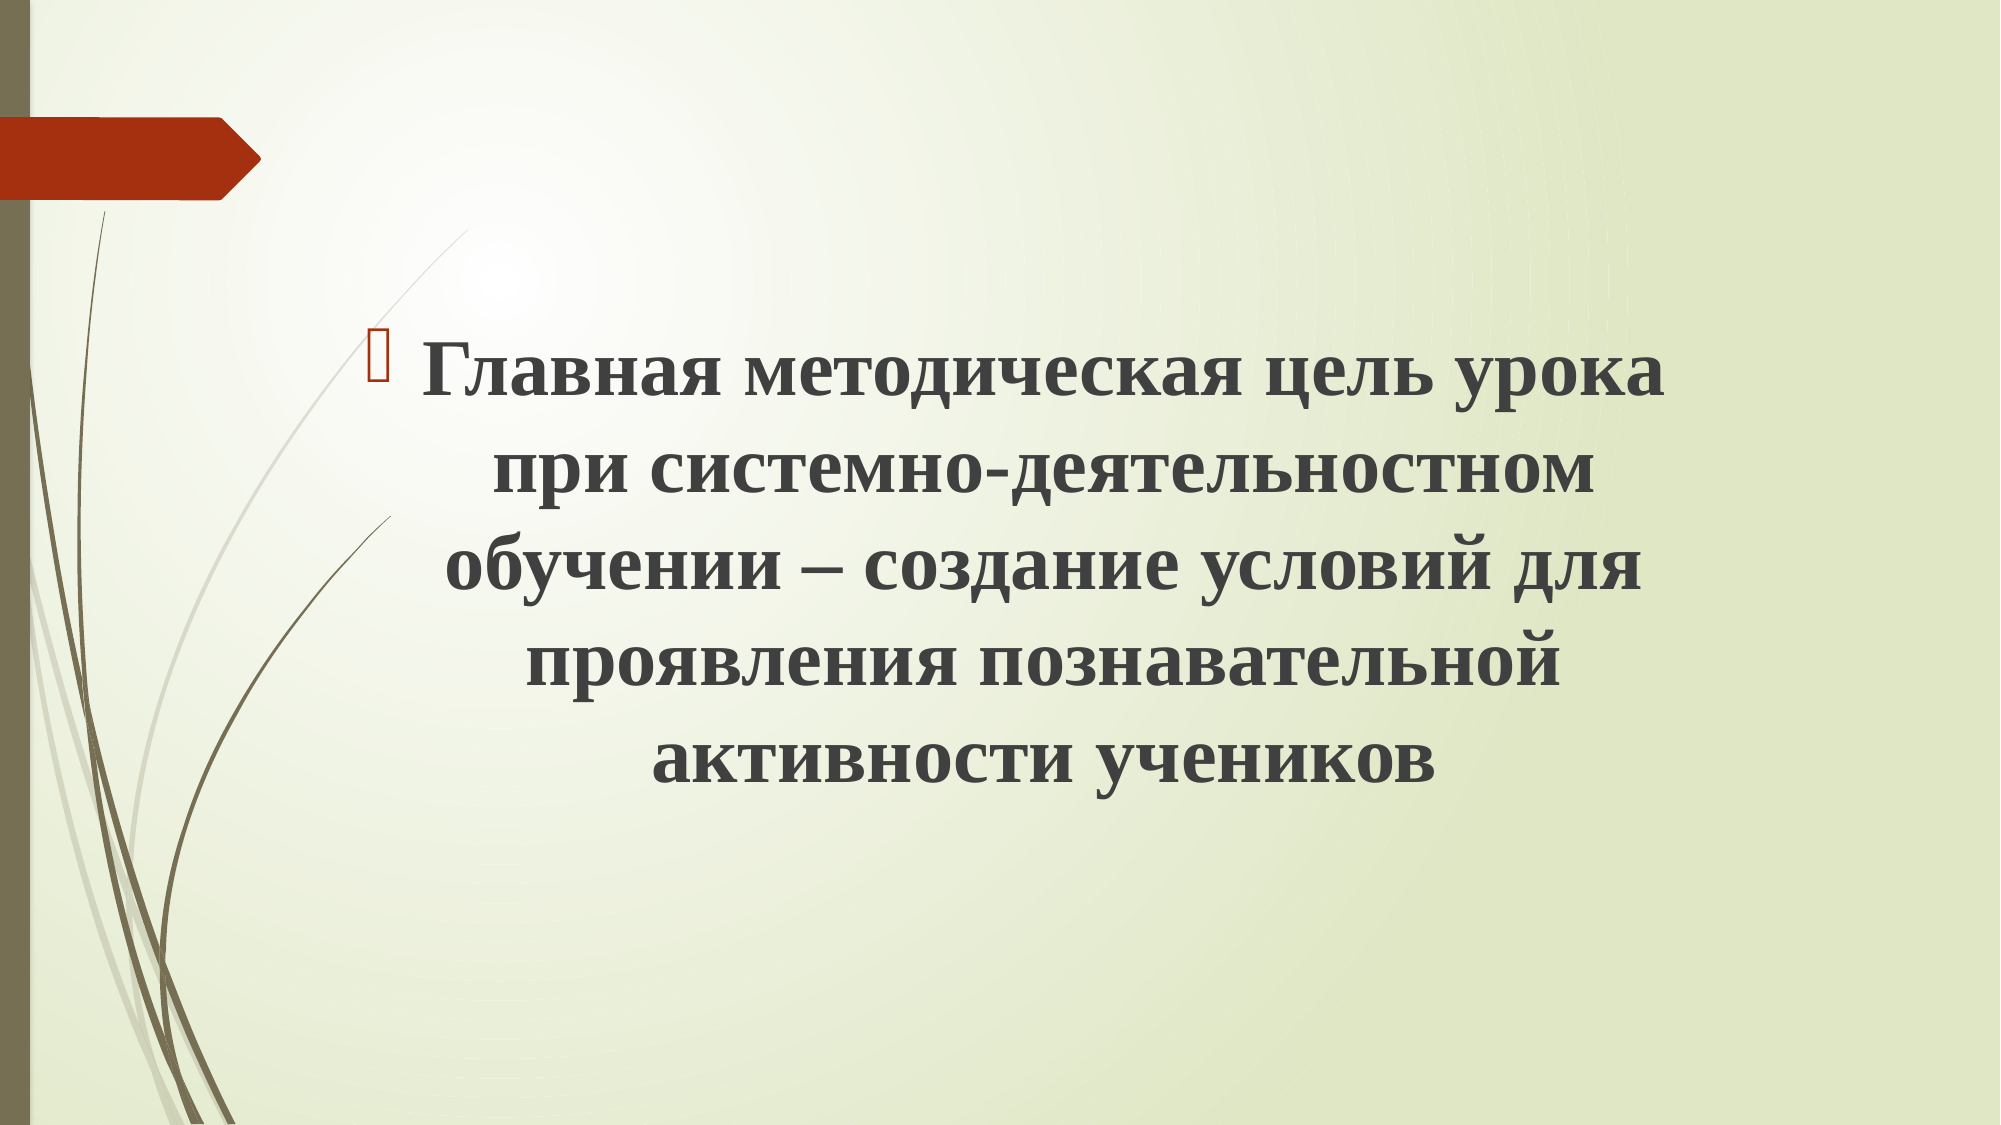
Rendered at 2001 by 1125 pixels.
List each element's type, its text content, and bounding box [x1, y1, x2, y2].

list Главная методическая цель урока при системно-деятельностном обучении – создание условий для проявления познавательной активности учеников [350, 262, 1688, 1005]
